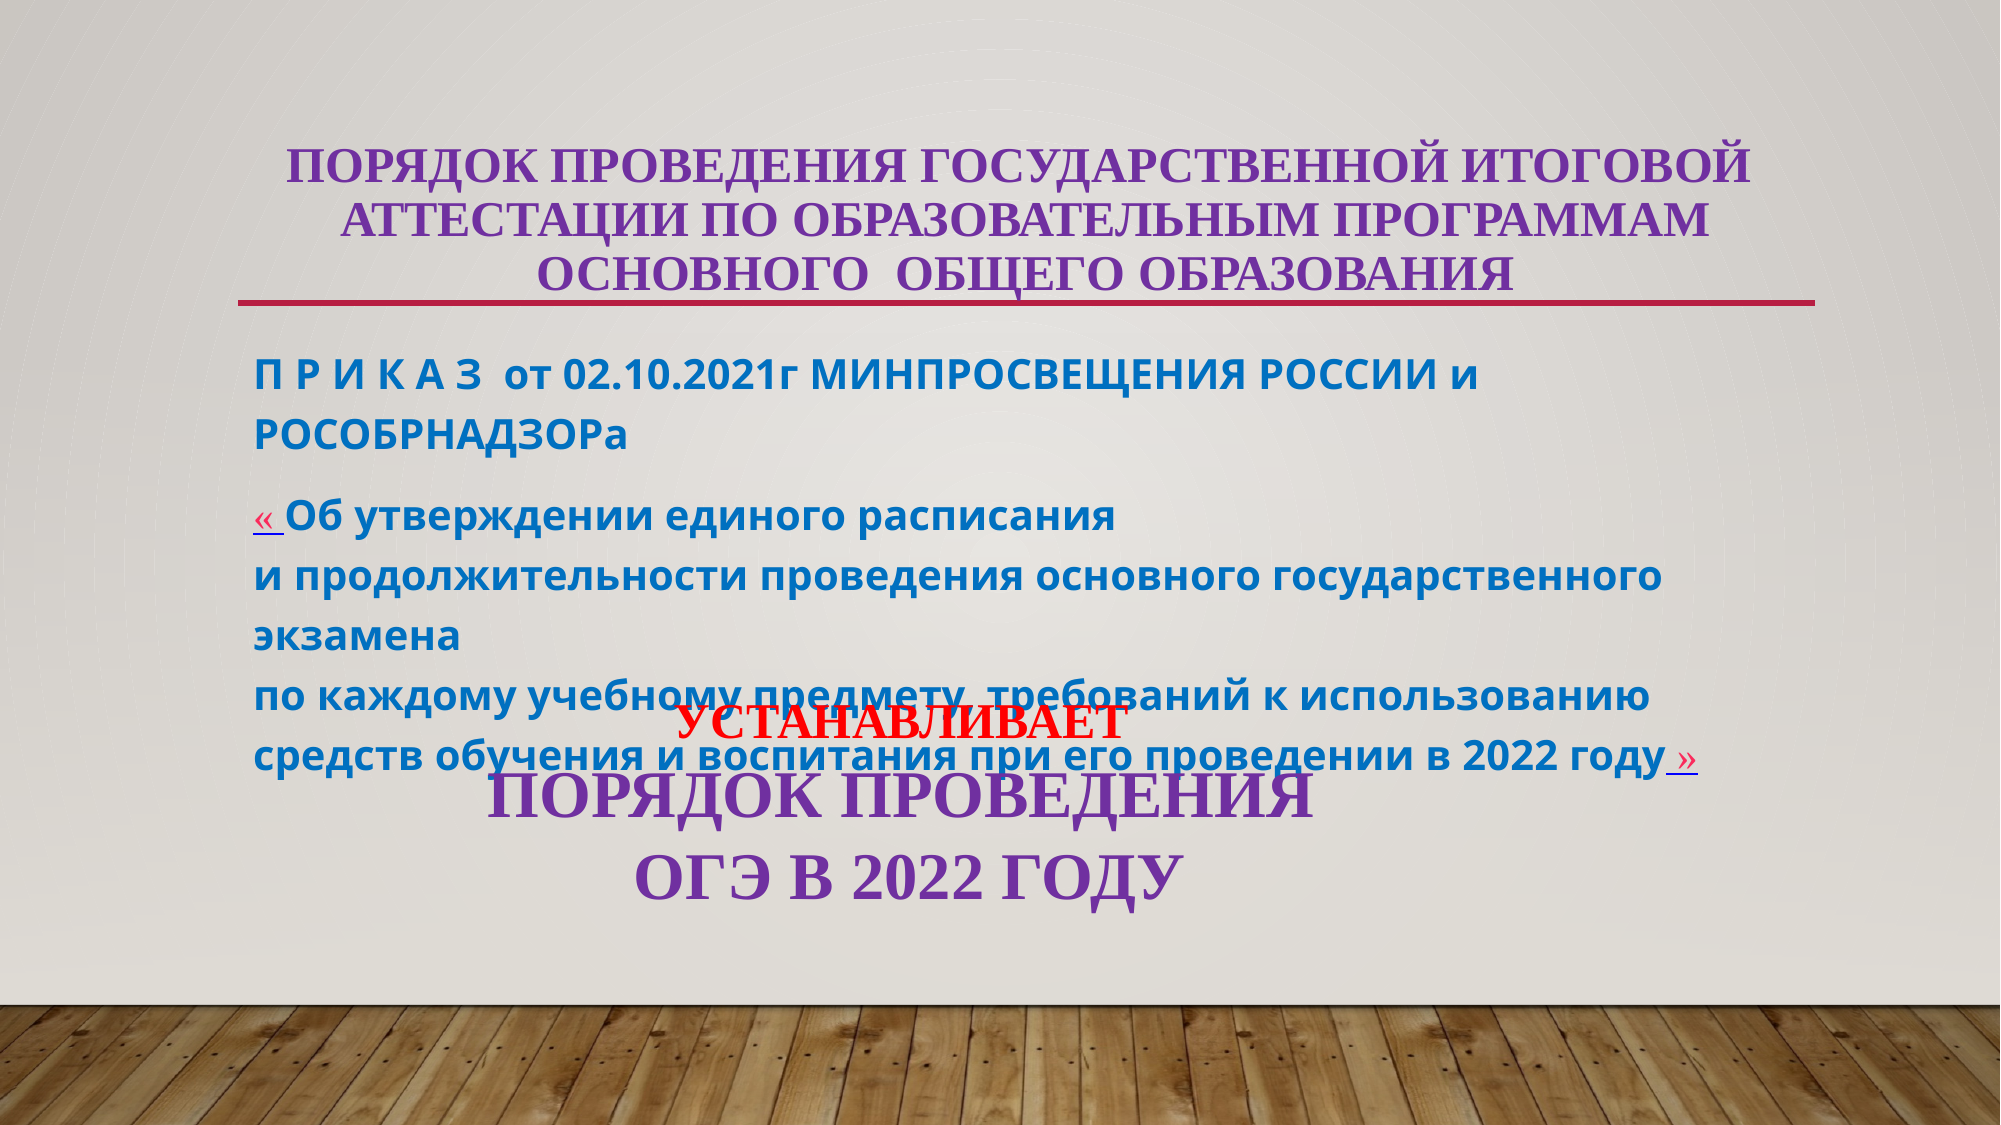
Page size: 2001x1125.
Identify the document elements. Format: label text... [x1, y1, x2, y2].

text_box устанавливает Порядок проведения ОГЭ в 2022 году [184, 686, 1616, 913]
list П Р И К А З от 02.10.2021г МИНПРОСВЕЩЕНИЯ РОССИИ и РОСОБРНАДЗОРа « Об утверждении единого расписания и продолжительности проведения основного государственного экзамена по каждому учебному предмету, требований к использованию средств обучения и воспитания при его проведении в 2022 году » [238, 330, 1814, 897]
title Порядок проведения государственной итоговой аттестации по образовательным программам основного общего образования [238, 131, 1814, 305]
picture [0, 1005, 2000, 1125]
